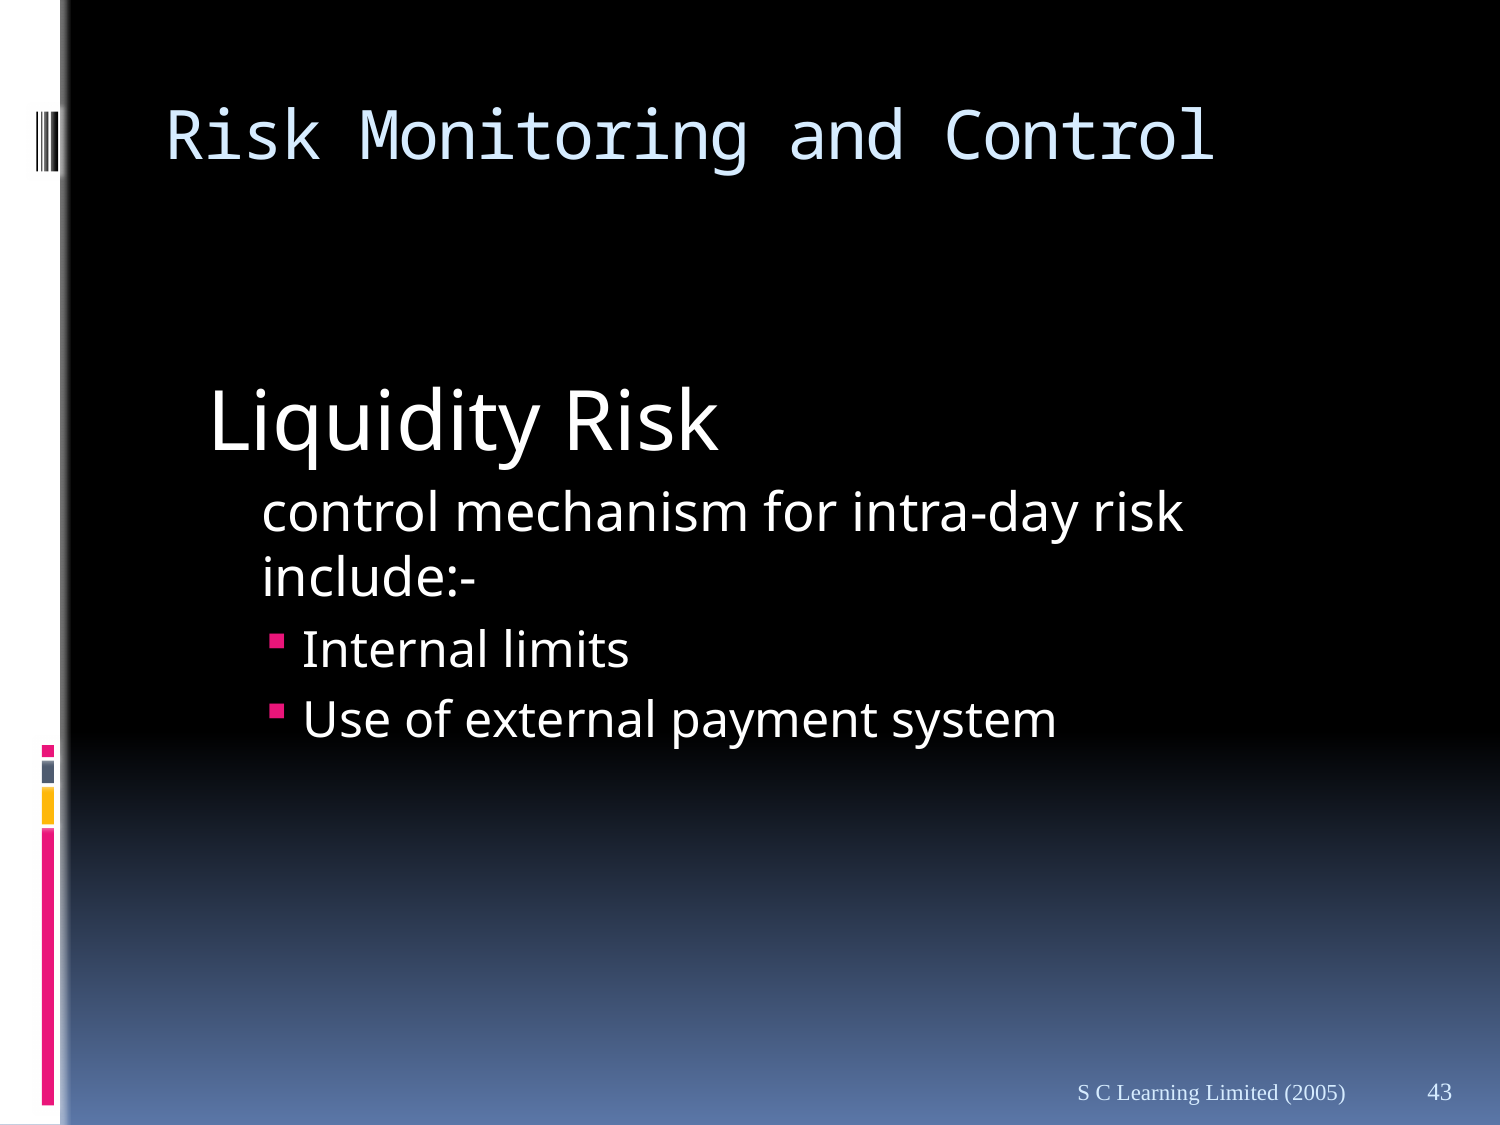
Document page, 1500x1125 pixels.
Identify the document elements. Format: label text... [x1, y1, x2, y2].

title Risk Monitoring and Control [150, 83, 1425, 234]
slide_number S C Learning Limited (2005) [1062, 1052, 1412, 1113]
list Liquidity Risk control mechanism for intra-day risk include:- Internal limits Use of external payment system [124, 359, 1400, 1001]
slide_number 43 [1412, 1052, 1488, 1113]
